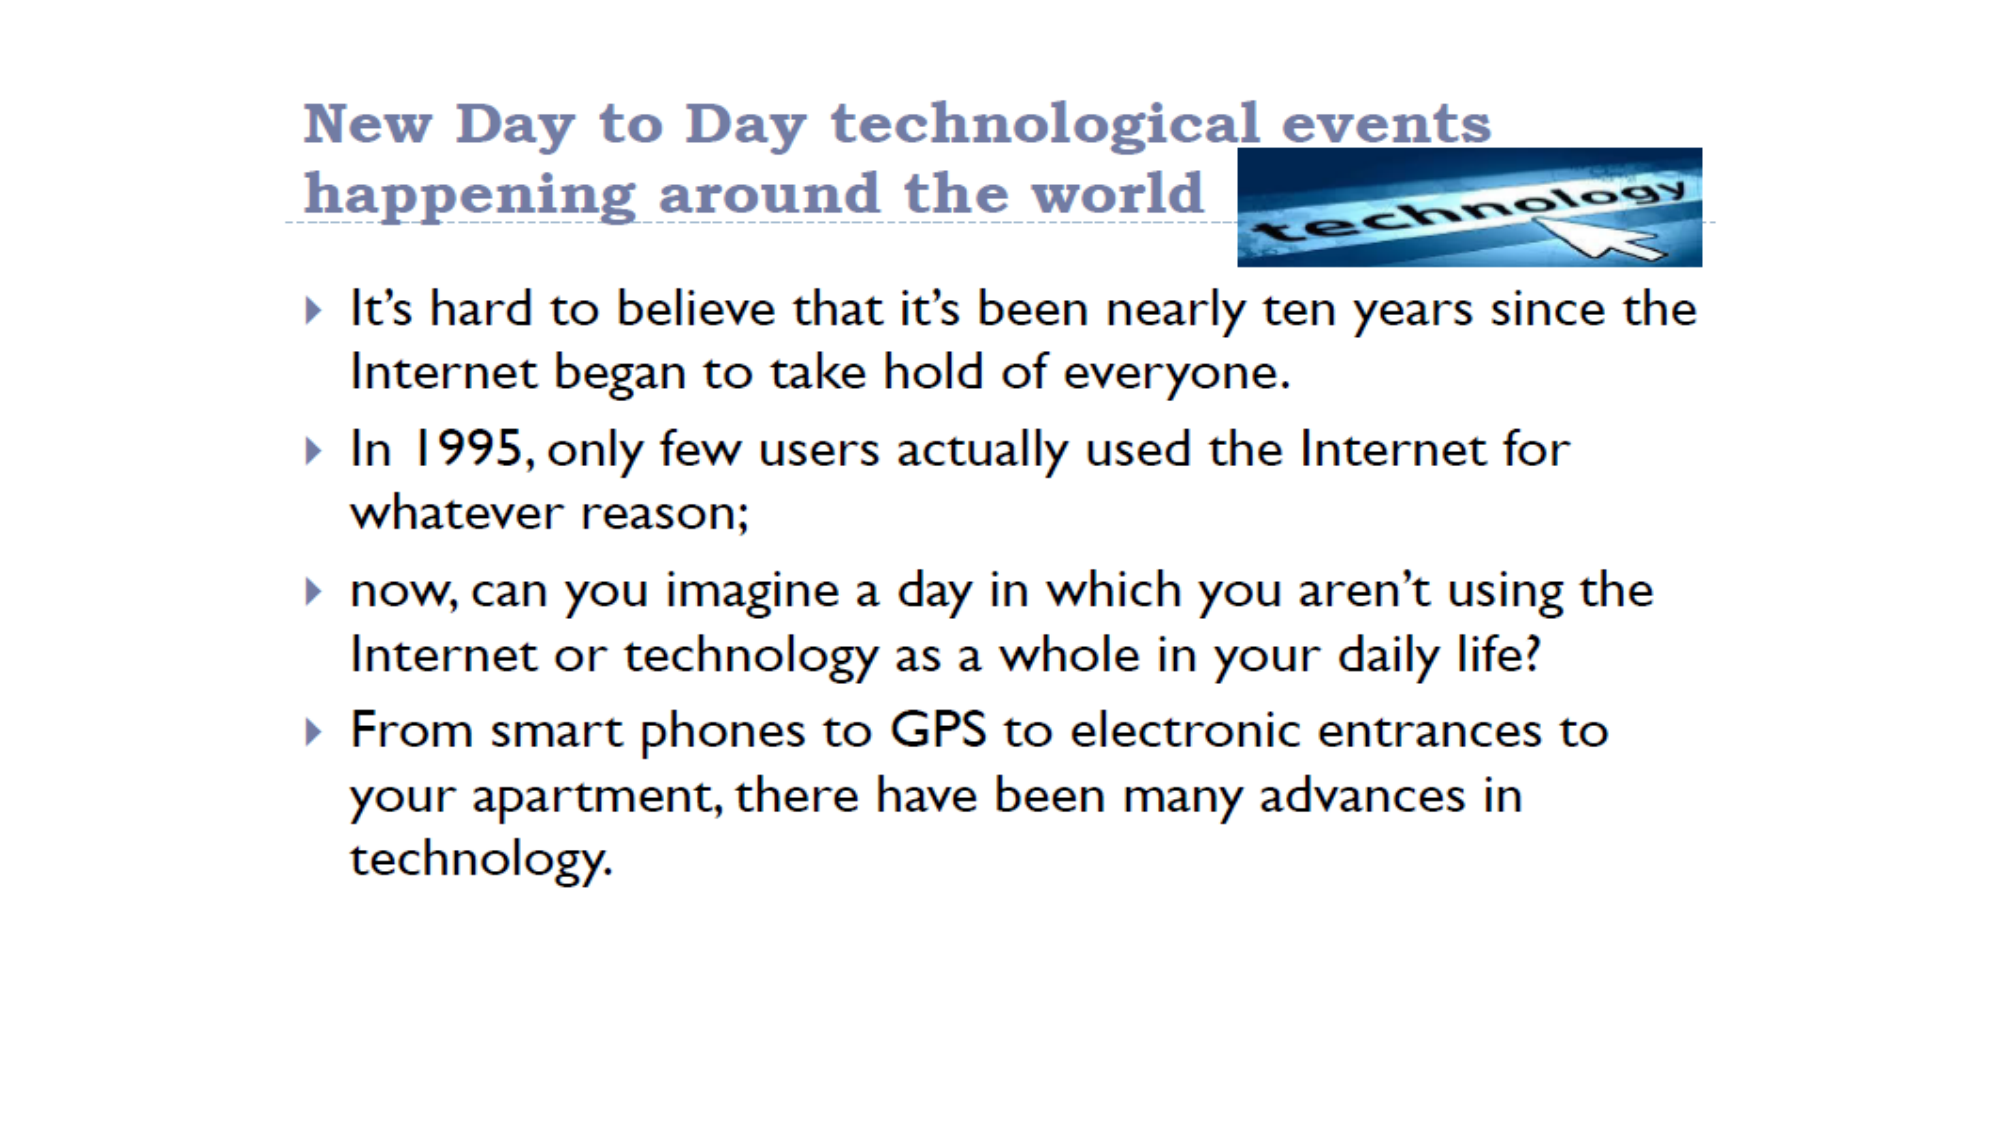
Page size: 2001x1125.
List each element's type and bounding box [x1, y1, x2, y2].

picture [233, 62, 1763, 1057]
